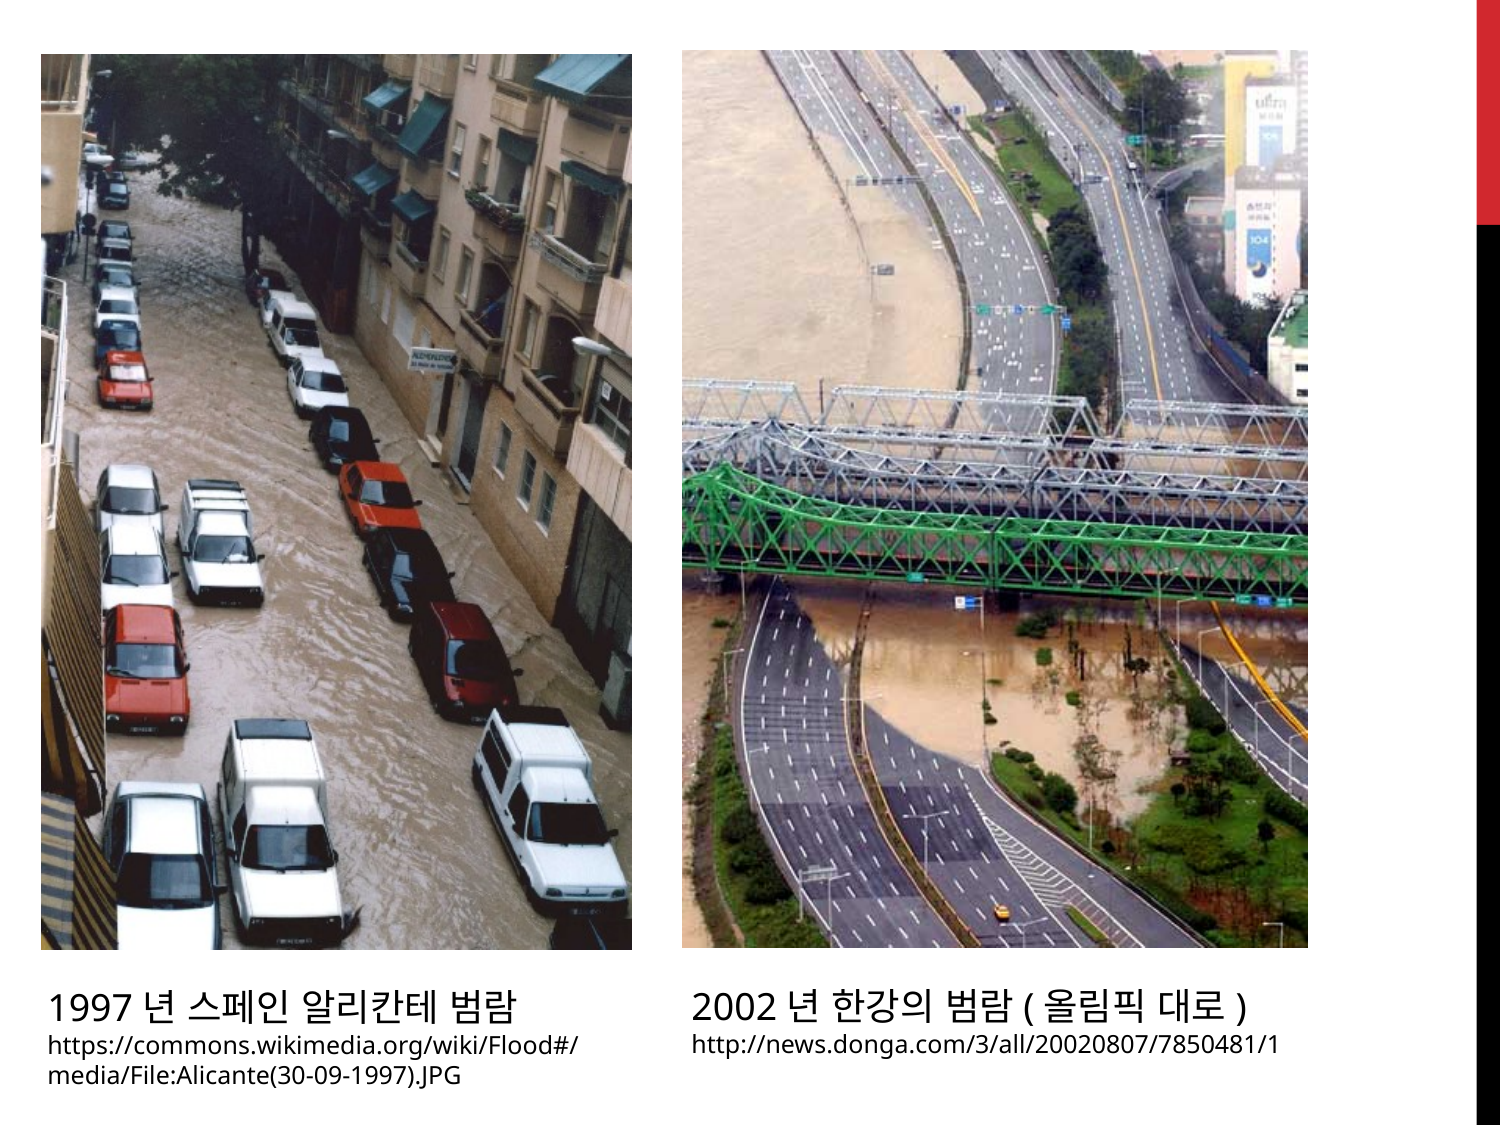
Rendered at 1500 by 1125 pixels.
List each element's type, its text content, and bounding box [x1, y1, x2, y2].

text_box 1997년 스페인 알리칸테 범람 https://commons.wikimedia.org/wiki/Flood#/media/File:Alicante(30-09-1997).JPG [32, 976, 656, 1097]
text_box 2002년 한강의 범람(올림픽 대로) http://news.donga.com/3/all/20020807/7850481/1 [676, 975, 1297, 1066]
picture [40, 53, 633, 951]
picture [682, 49, 1309, 948]
